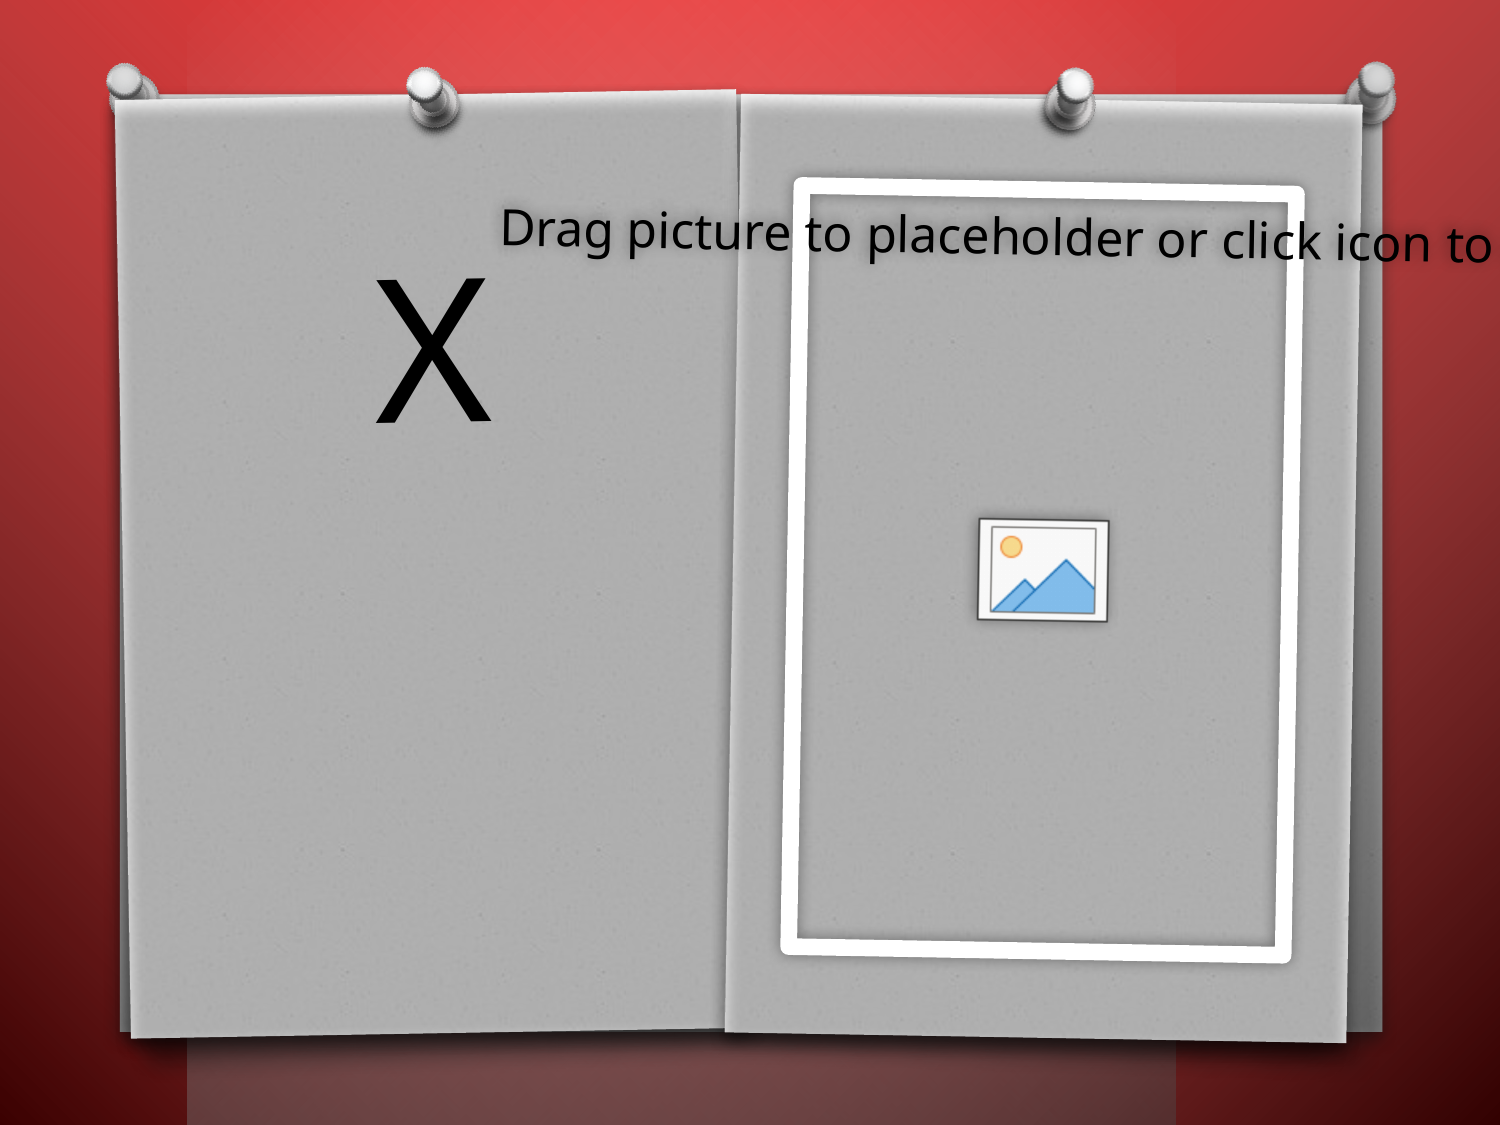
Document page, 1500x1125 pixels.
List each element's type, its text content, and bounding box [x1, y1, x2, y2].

picture [375, 33, 497, 157]
picture [803, 197, 1282, 943]
picture [1016, 41, 1138, 162]
title X [179, 222, 687, 475]
